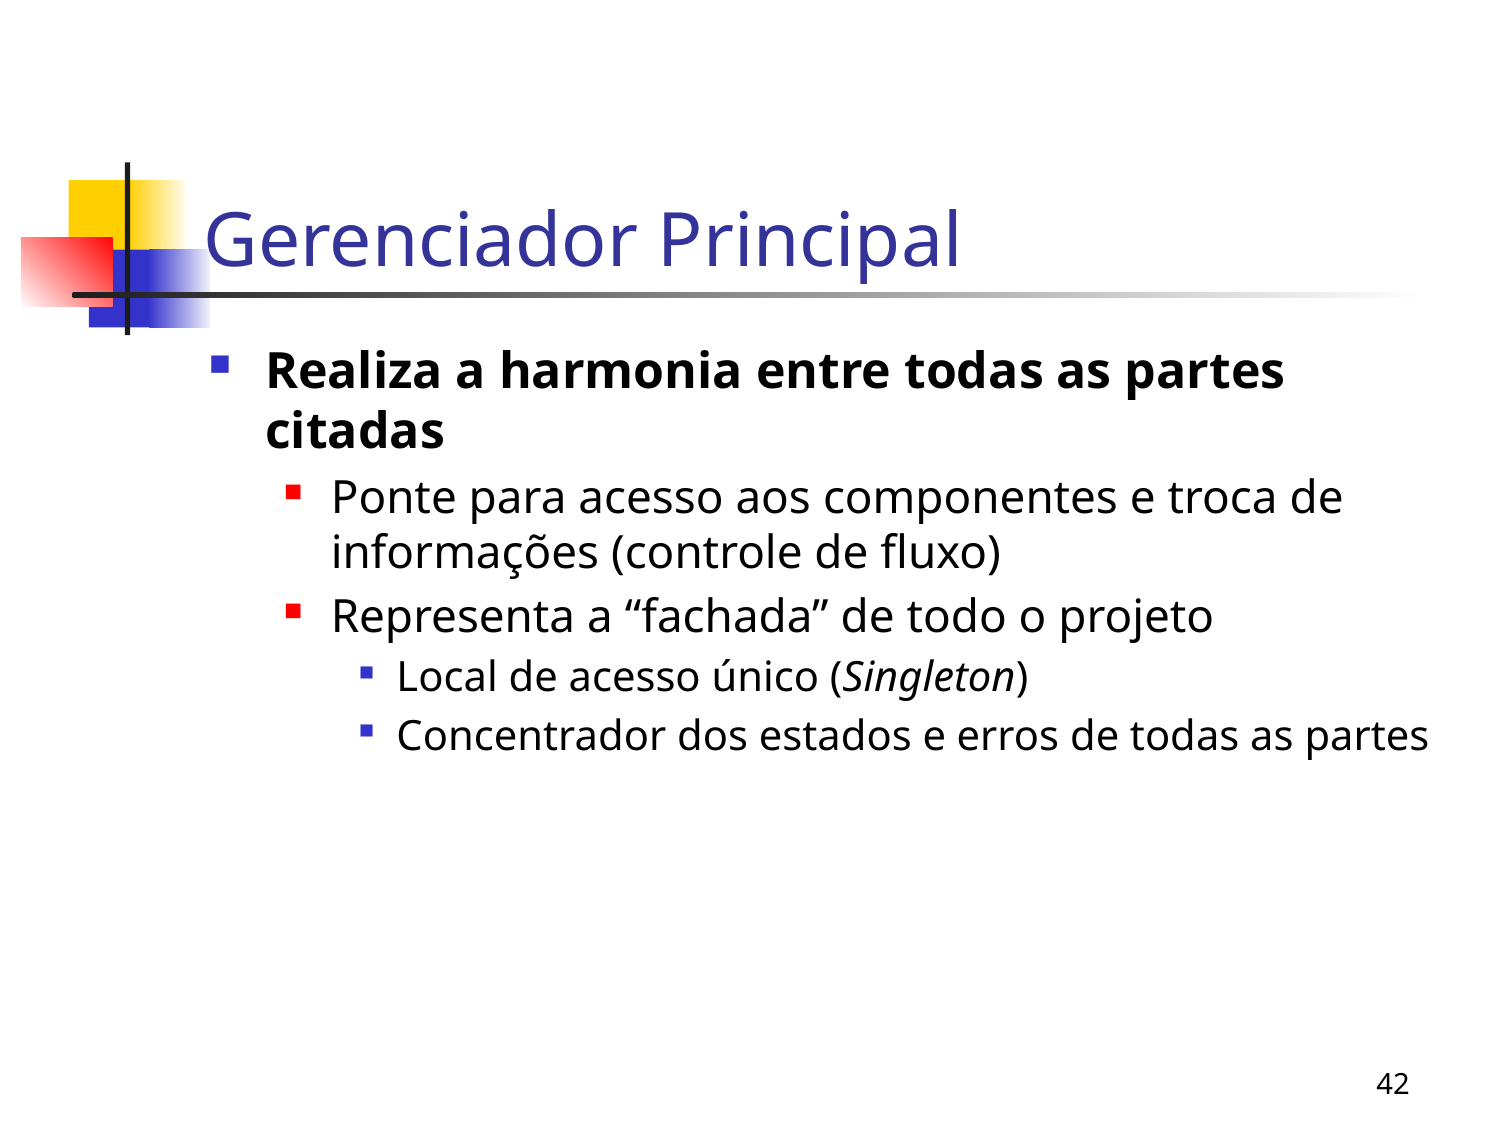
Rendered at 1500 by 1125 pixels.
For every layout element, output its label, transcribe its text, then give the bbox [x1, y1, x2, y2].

list Realiza a harmonia entre todas as partes citadas Ponte para acesso aos componentes e troca de informações (controle de fluxo) Representa a “fachada” de todo o projeto Local de acesso único (Singleton) Concentrador dos estados e erros de todas as partes [193, 331, 1469, 1006]
slide_number 42 [1112, 1037, 1426, 1113]
title Gerenciador Principal [188, 101, 1468, 289]
